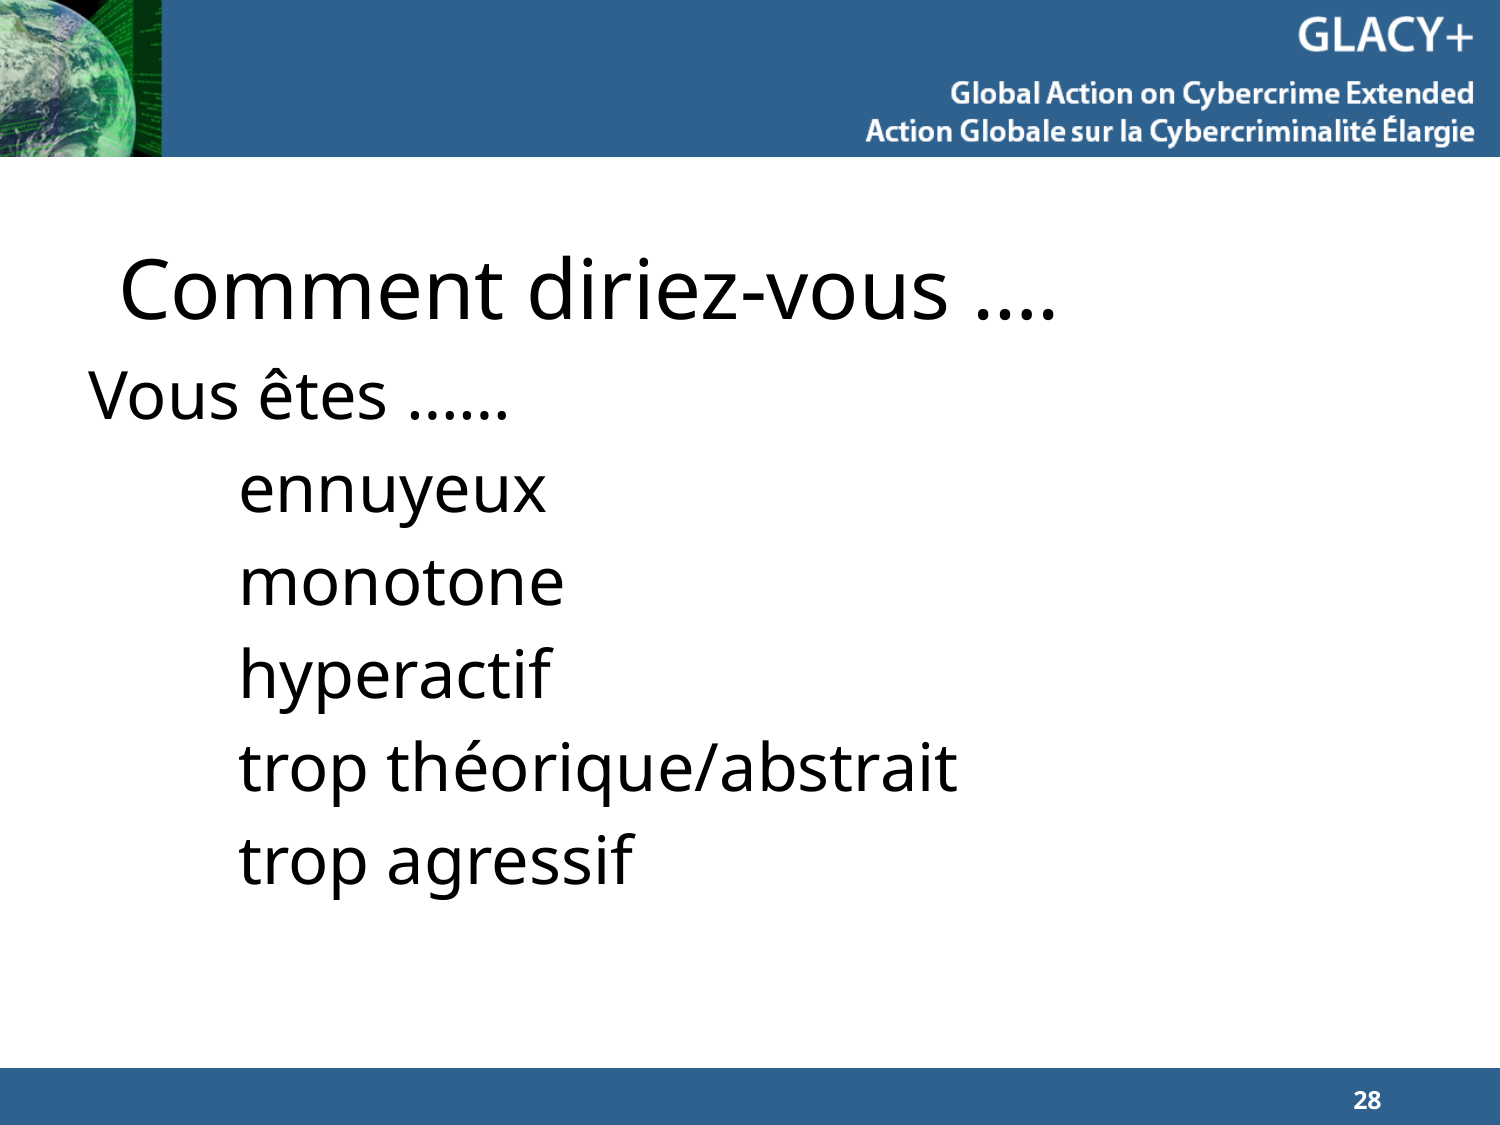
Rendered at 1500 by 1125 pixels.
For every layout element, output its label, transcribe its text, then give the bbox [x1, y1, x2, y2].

picture [0, 0, 1500, 157]
slide_number 28 [1059, 1071, 1397, 1125]
title Comment diriez-vous …. [103, 197, 1397, 354]
list Vous êtes …… ennuyeux monotone hyperactif trop théorique/abstrait trop agressif [73, 354, 1432, 1028]
